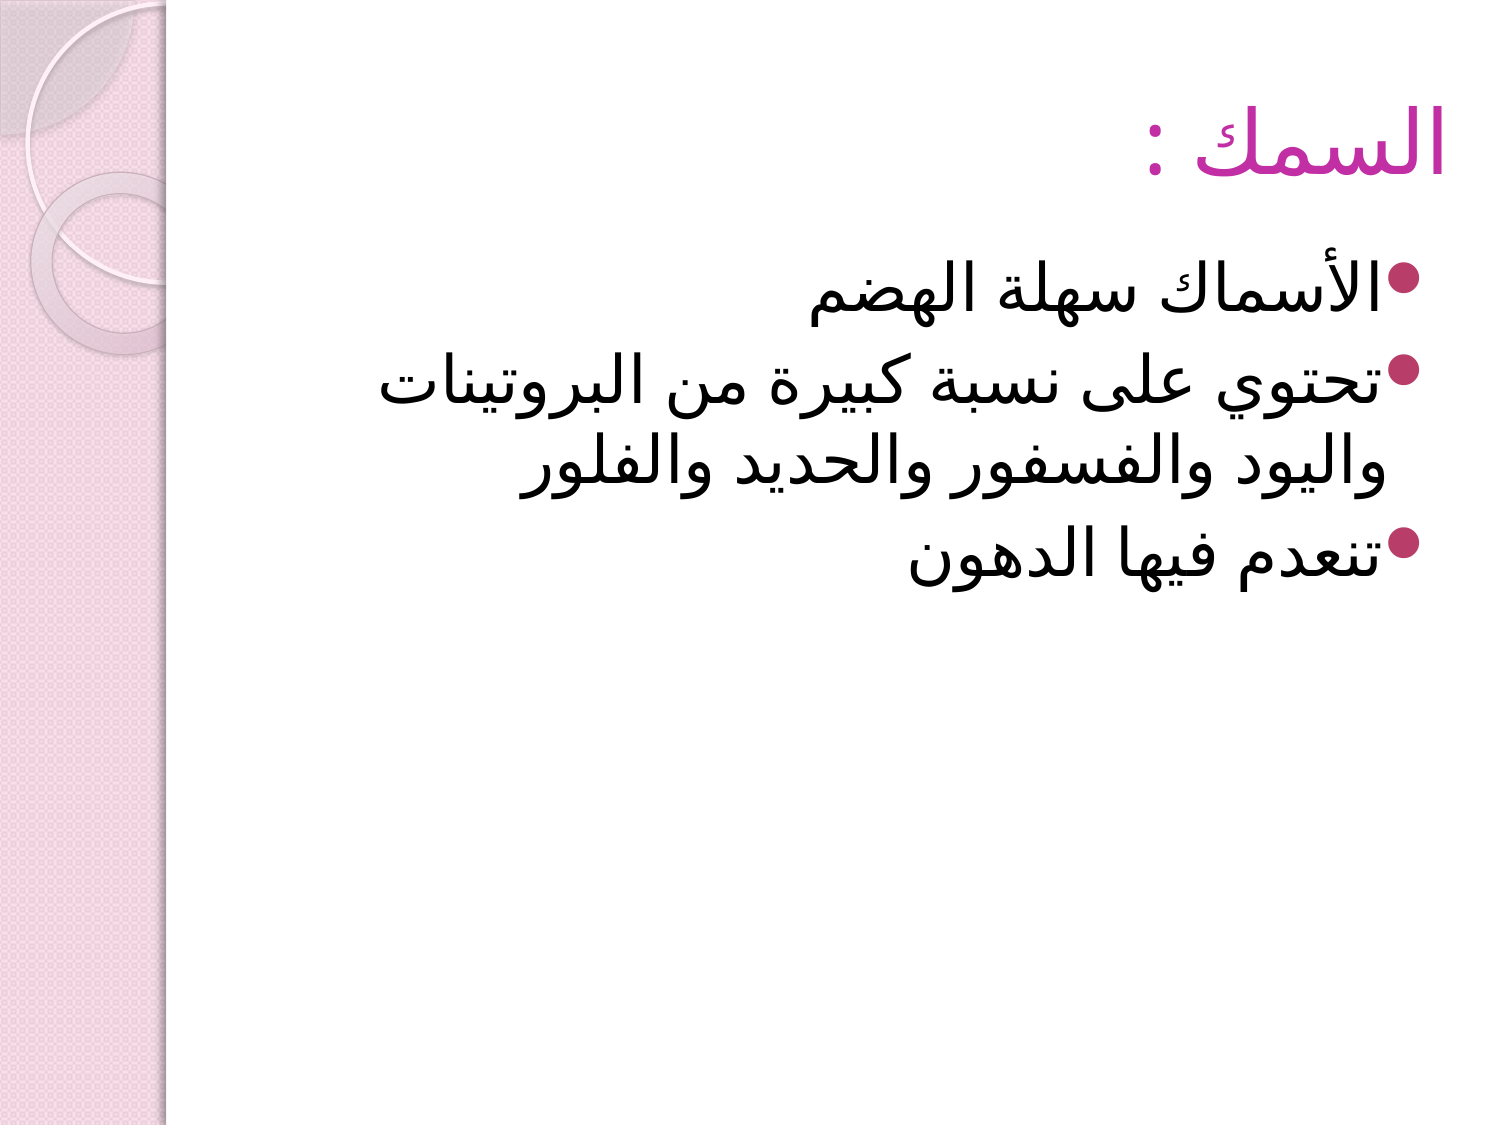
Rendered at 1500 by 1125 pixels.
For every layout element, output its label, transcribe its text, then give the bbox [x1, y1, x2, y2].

list الأسماك سهلة الهضم تحتوي على نسبة كبيرة من البروتينات واليود والفسفور والحديد والفلور تنعدم فيها الدهون [235, 237, 1466, 1025]
title السمك : [235, 45, 1466, 233]
